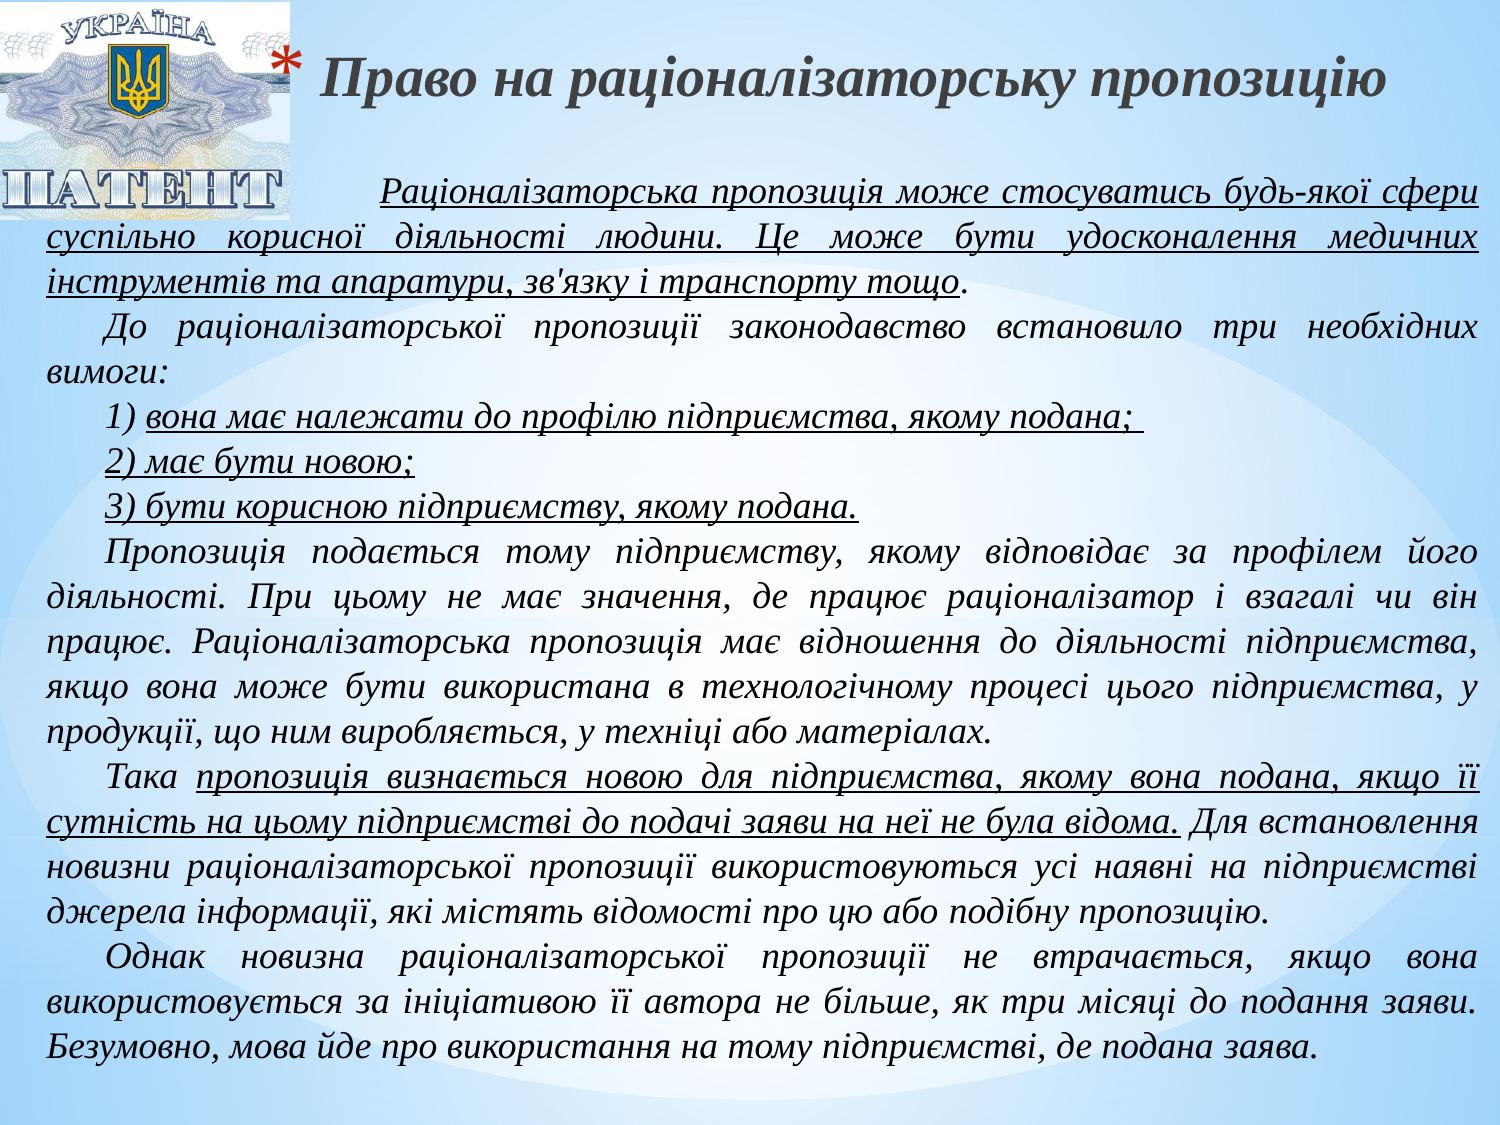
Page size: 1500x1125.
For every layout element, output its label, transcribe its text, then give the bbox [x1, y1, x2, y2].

text_box Право на раціоналізаторську пропозицію [295, 30, 1427, 124]
text_box Раціоналізаторська пропозиція може стосуватись будь-якої сфери суспільно корисної діяльності людини. Це може бути удосконалення медичних інструментів та апаратури, зв'язку і транспорту тощо. До раціоналізаторської пропозиції законодавство встановило три необхідних вимоги: 1) вона має належати до профілю підприємства, якому подана; 2) має бути новою; 3) бути корисною підприємству, якому подана. Пропозиція подається тому підприємству, якому відповідає за профілем його діяльності. При цьому не має значення, де працює раціоналізатор і взагалі чи він працює. Раціоналізаторська пропозиція має відношення до діяльності підприємства, якщо вона може бути використана в технологічному процесі цього підприємства, у продукції, що ним виробляється, у техніці або матеріалах. Така пропозиція визнається новою для підприємства, якому вона подана, якщо її сутність на цьому підприємстві до подачі заяви на неї не була відома. Для встановлення новизни раціоналізаторської пропозиції використовуються усі наявні на підприємстві джерела інформації, які містять відомості про цю або подібну пропозицію. Однак новизна раціоналізаторської пропозиції не втрачається, якщо вона використовується за ініціативою її автора не більше, як три місяці до подання заяви. Безумовно, мова йде про використання на тому підприємстві, де подана заява. [31, 158, 1495, 1074]
picture [0, 2, 290, 221]
